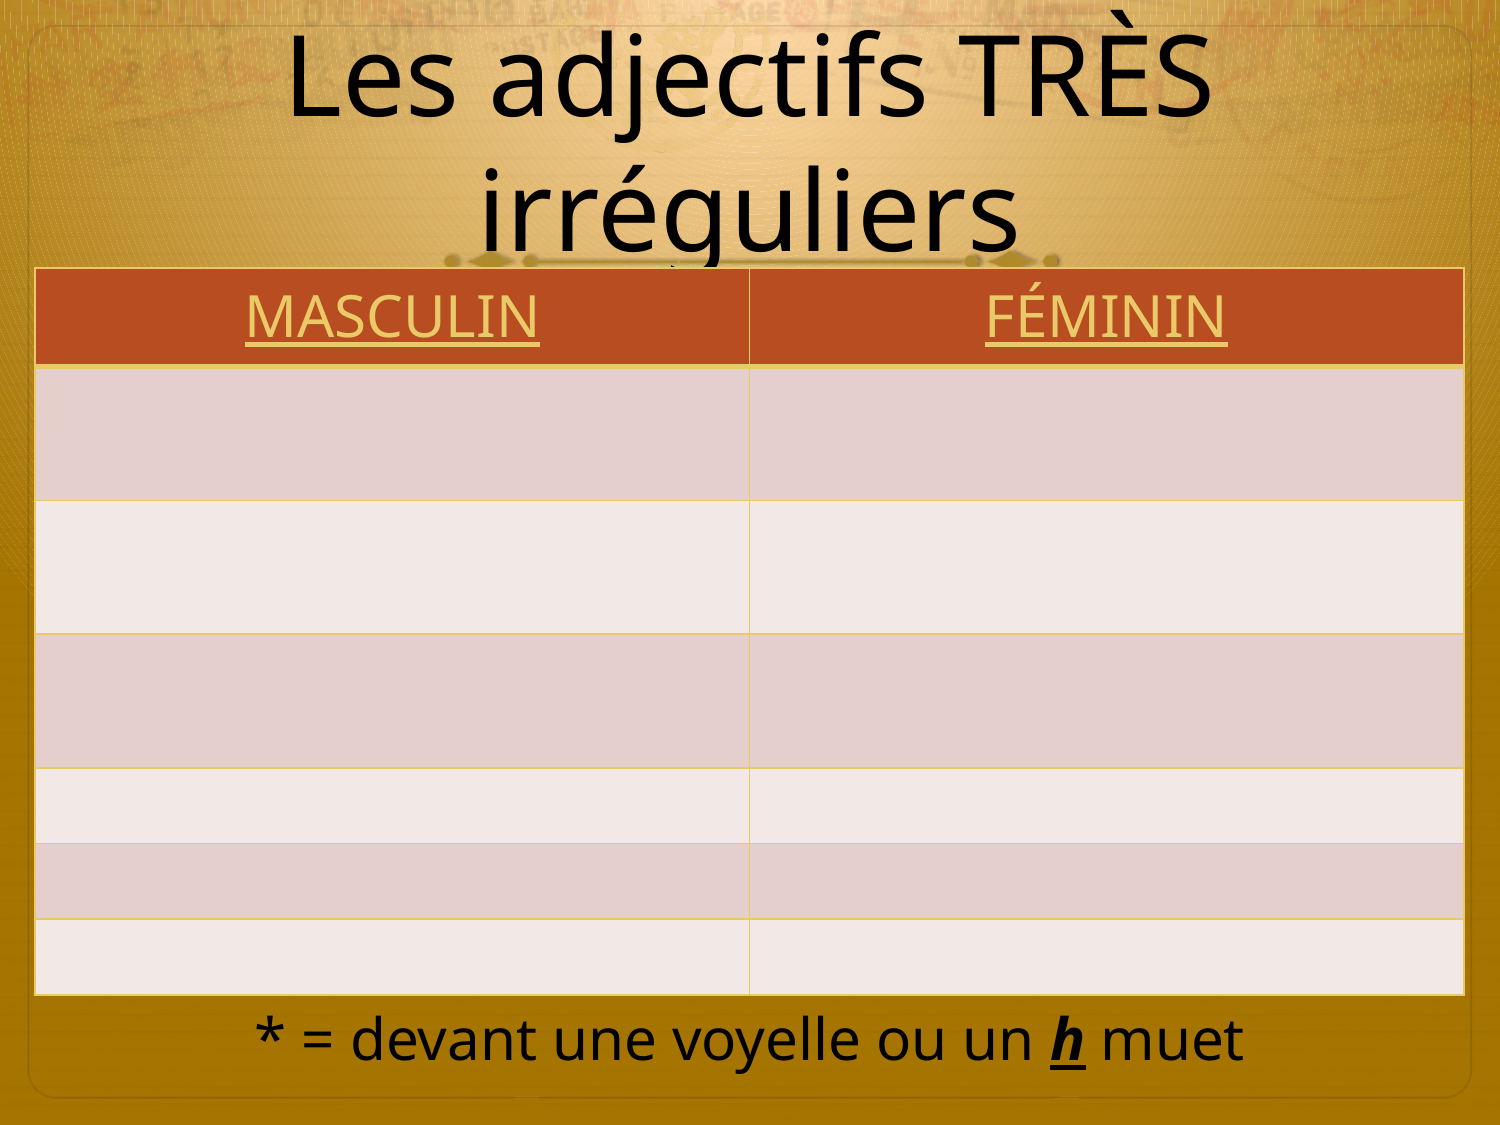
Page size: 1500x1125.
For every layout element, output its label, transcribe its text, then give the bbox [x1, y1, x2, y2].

table_cell [36, 920, 749, 994]
table_cell [36, 635, 749, 767]
table_cell [750, 635, 1463, 767]
table_cell [36, 769, 749, 843]
text_box * = devant une voyelle ou un h muet [240, 995, 1260, 1080]
title Les adjectifs TRÈS irréguliers [93, 45, 1407, 233]
table_cell [750, 501, 1463, 633]
table_header FÉMININ [750, 269, 1463, 364]
table_header MASCULIN [36, 269, 749, 364]
table_cell [36, 844, 749, 918]
table_cell [750, 369, 1463, 500]
picture [0, 0, 1500, 1125]
table_cell [36, 369, 749, 500]
table_cell [750, 920, 1463, 994]
table_cell [750, 769, 1463, 843]
table_cell [750, 844, 1463, 918]
table_cell [36, 501, 749, 633]
